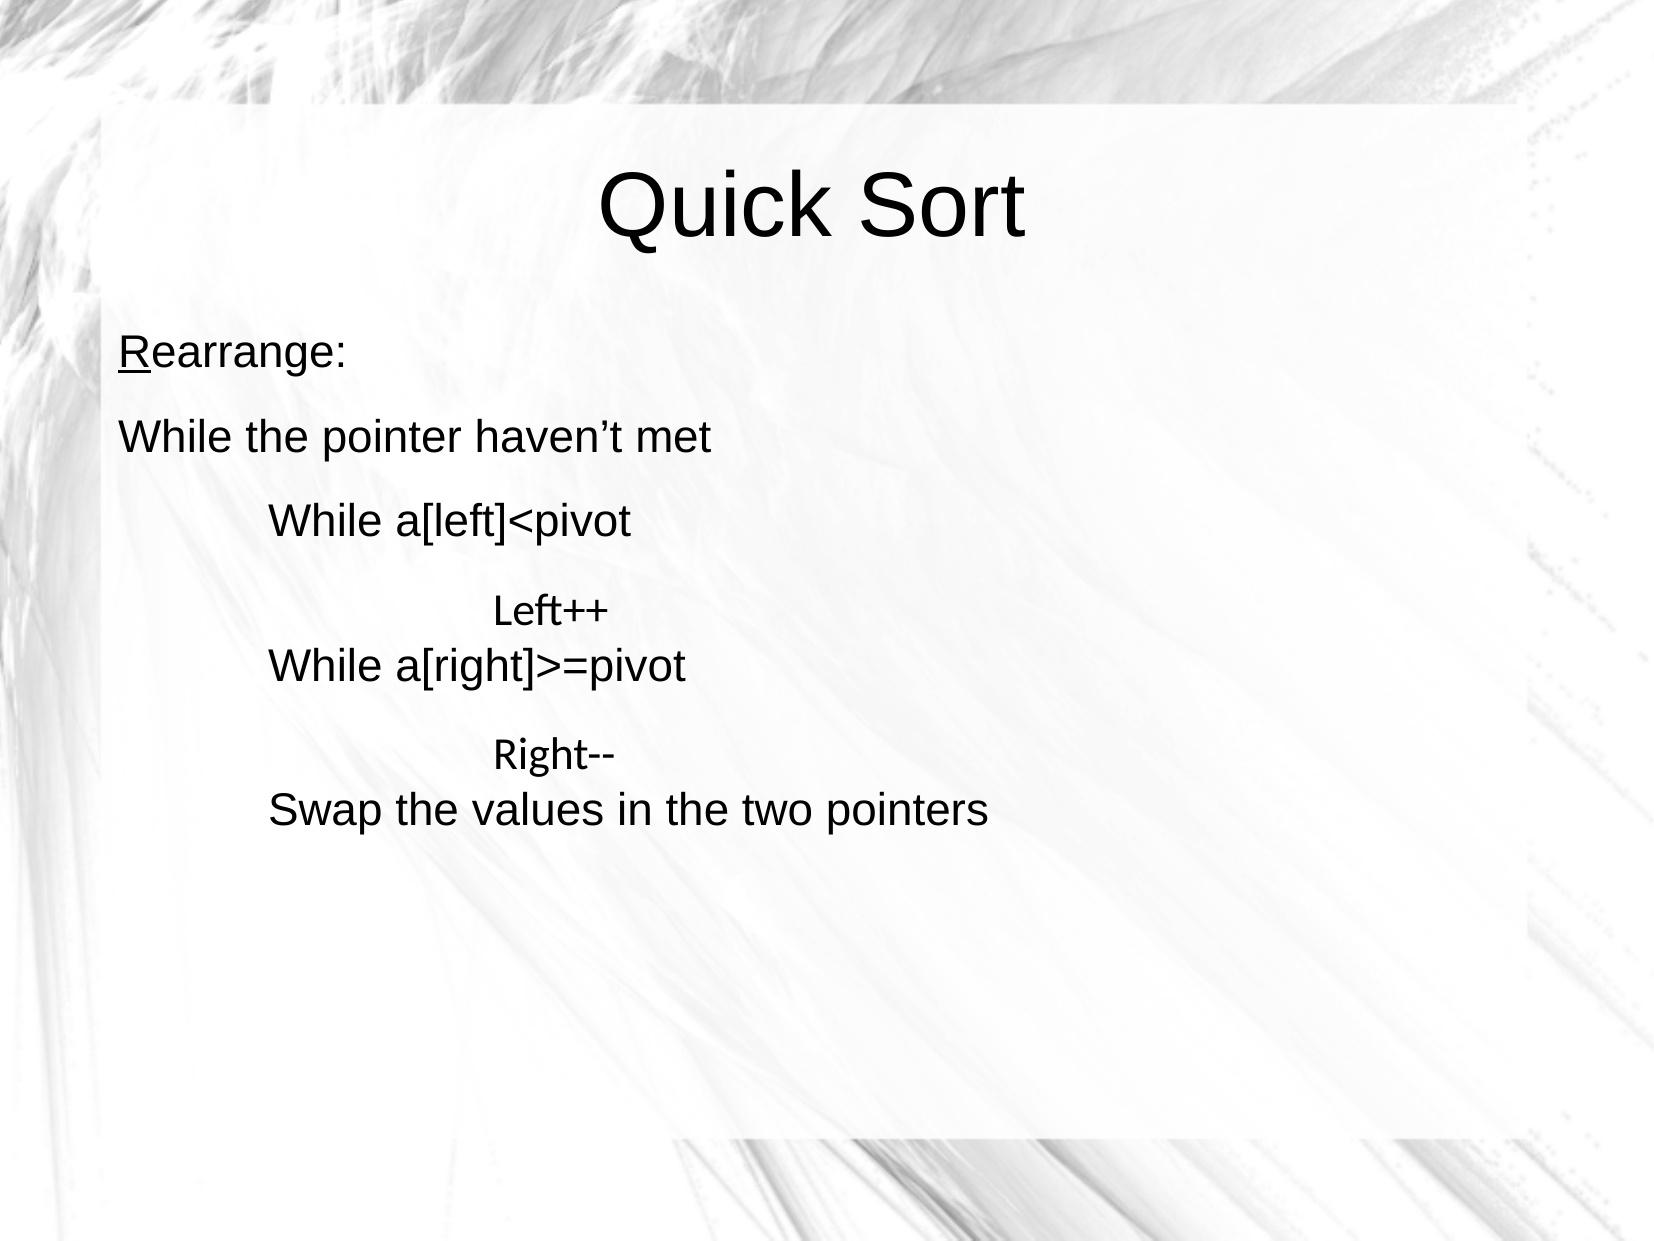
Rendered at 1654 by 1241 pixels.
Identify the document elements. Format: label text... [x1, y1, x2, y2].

picture [0, 0, 1654, 1241]
list Rearrange: While the pointer haven’t met While a[left]<pivot Left++ While a[right]>=pivot Right-- Swap the values in the two pointers [118, 319, 1571, 1109]
title Quick Sort [118, 112, 1506, 281]
